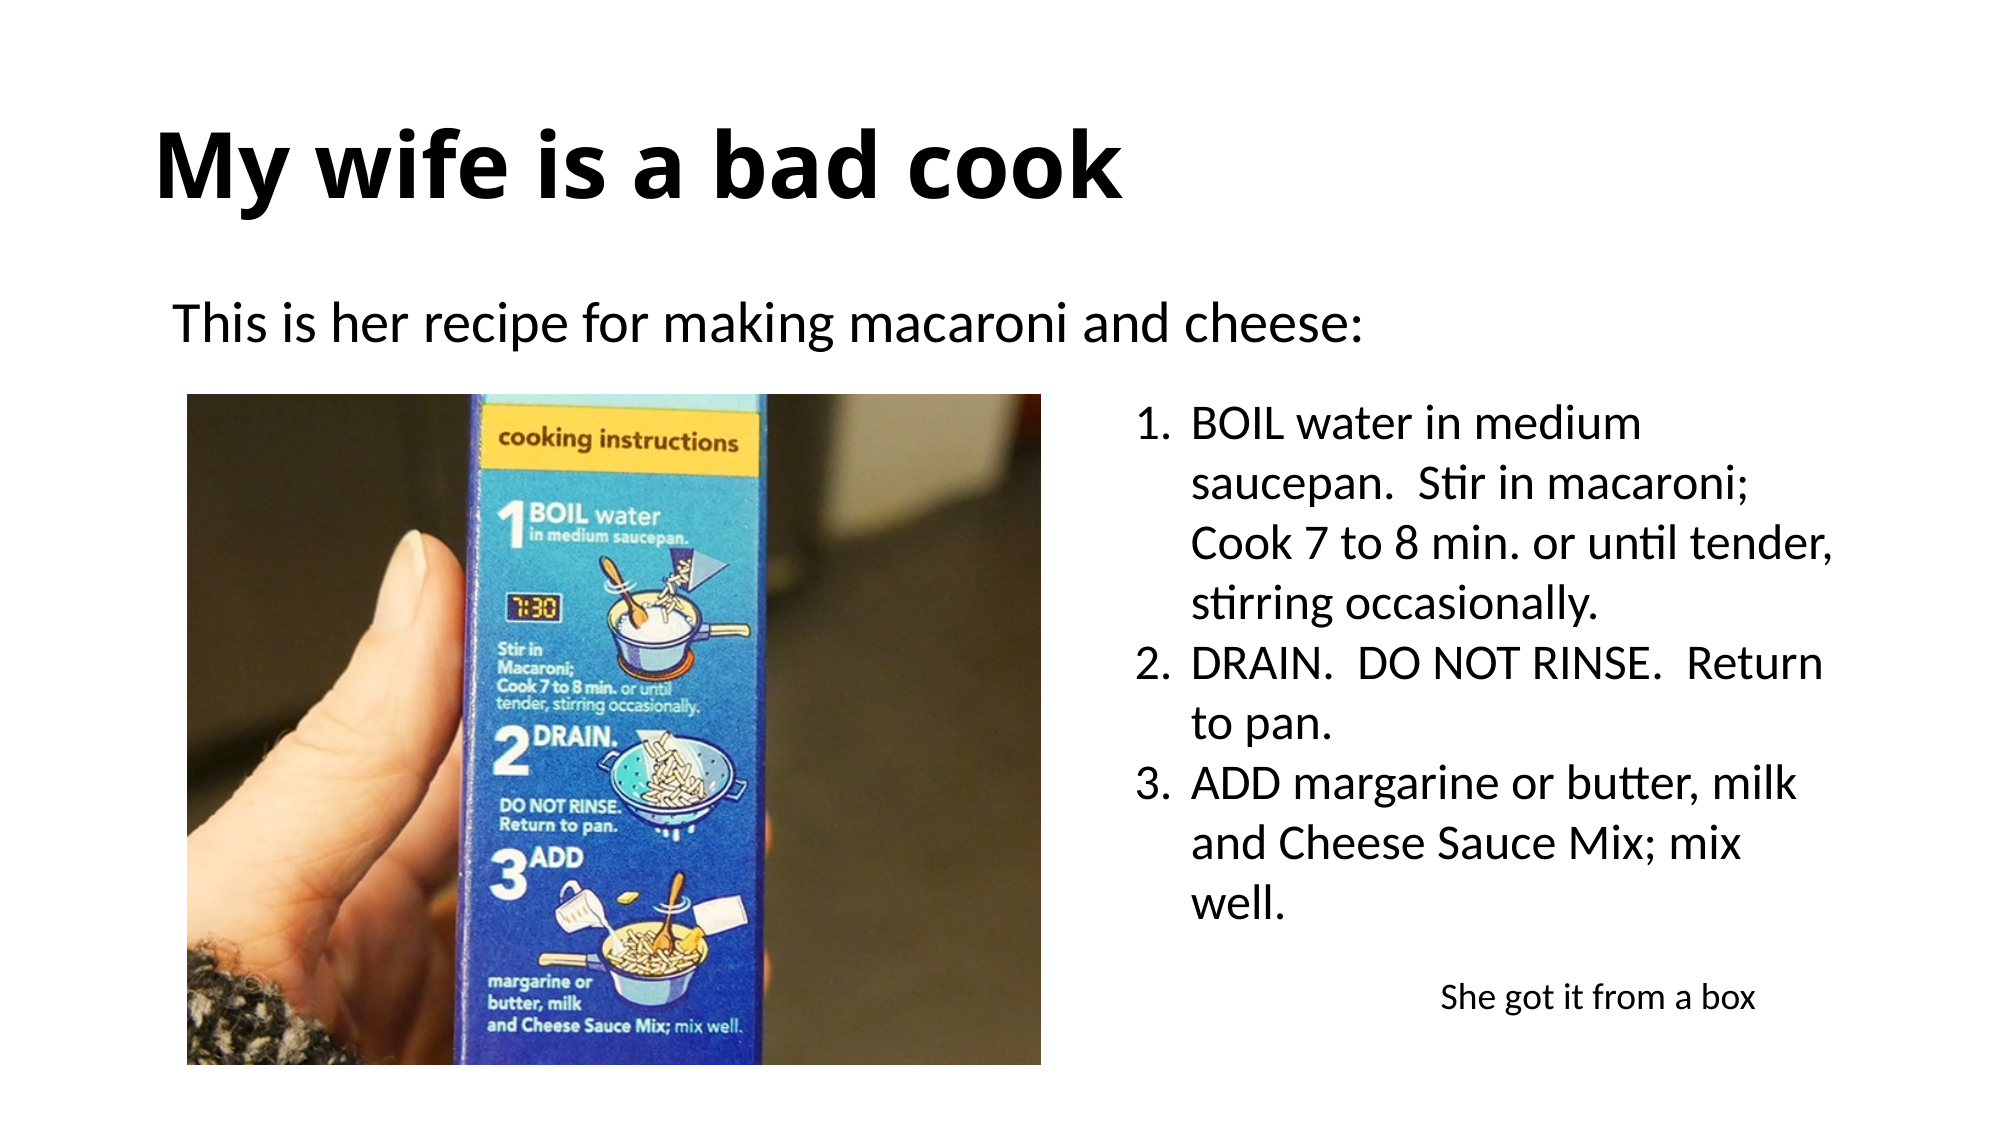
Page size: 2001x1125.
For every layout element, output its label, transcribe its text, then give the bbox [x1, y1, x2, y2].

text_box She got it from a box [1425, 964, 1952, 1025]
list This is her recipe for making macaroni and cheese: [157, 261, 1883, 504]
text_box BOIL water in medium saucepan. Stir in macaroni; Cook 7 to 8 min. or until tender, stirring occasionally. DRAIN. DO NOT RINSE. Return to pan. ADD margarine or butter, milk and Cheese Sauce Mix; mix well. [1119, 382, 1863, 937]
title My wife is a bad cook [137, 59, 1863, 278]
picture [186, 394, 1041, 1065]
